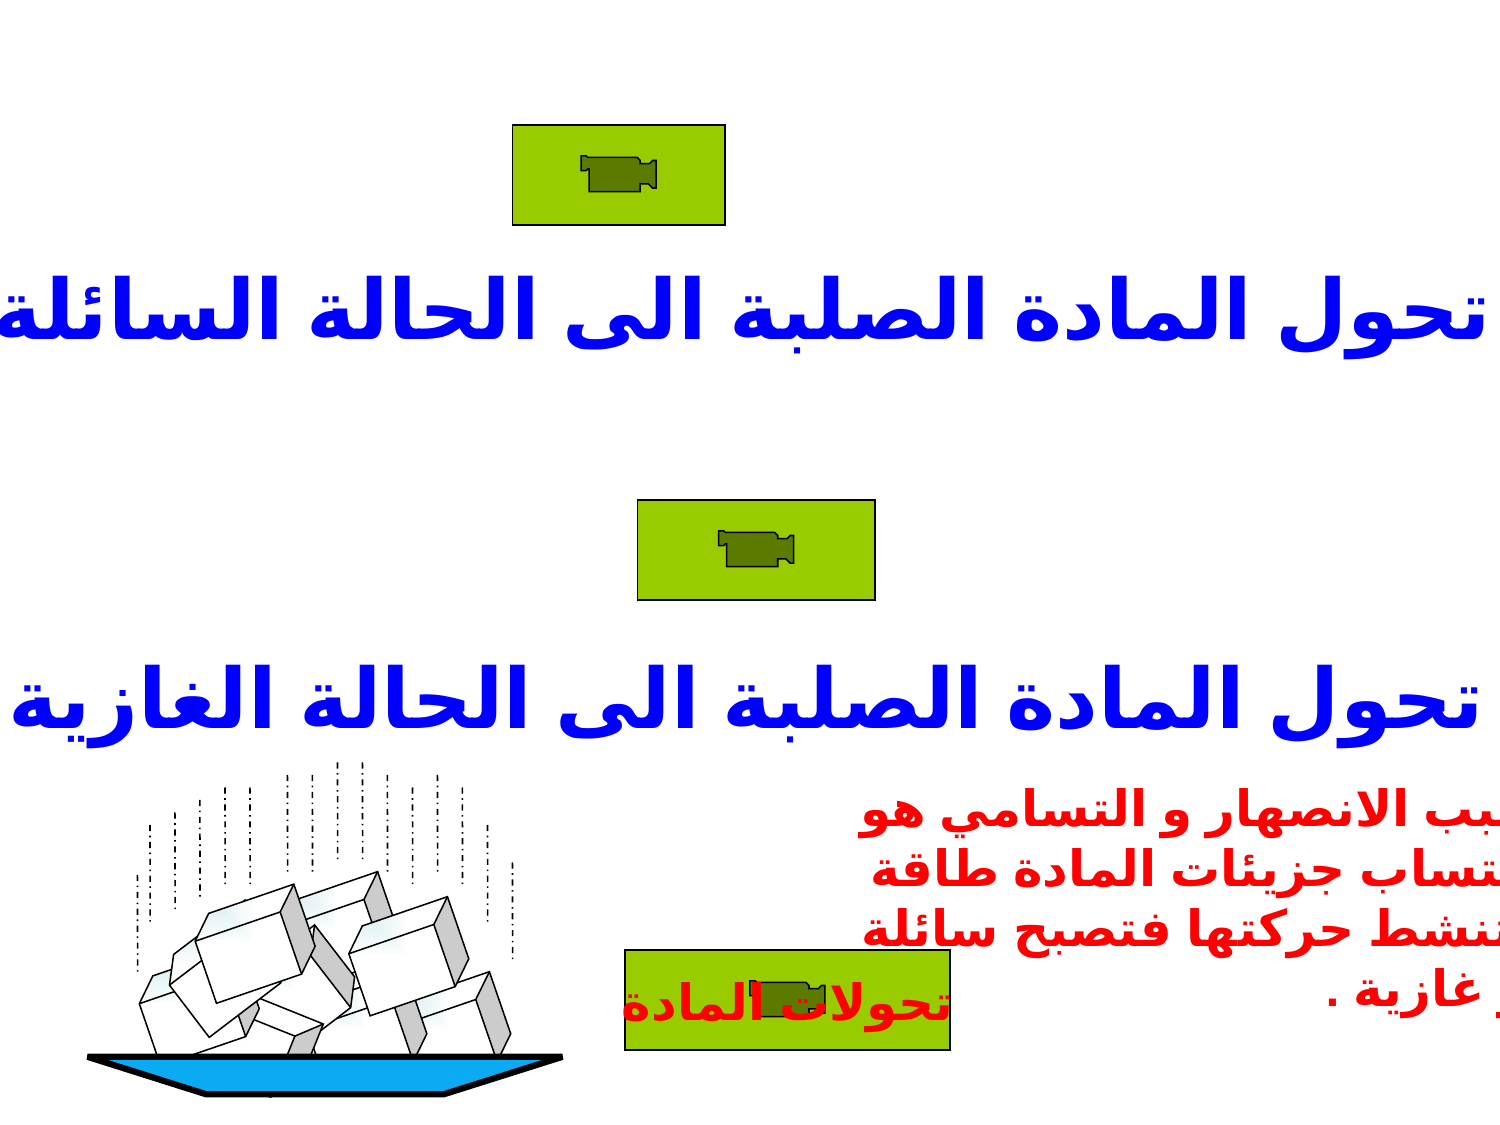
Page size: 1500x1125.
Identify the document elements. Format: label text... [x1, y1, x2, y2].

text_box تحولات المادة [624, 950, 950, 1051]
text_box [512, 125, 725, 225]
text_box هو تحول المادة الصلبة الى الحالة الغازية . [0, 637, 1500, 753]
text_box هو تحول المادة الصلبة الى الحالة السائلة . [0, 248, 1500, 364]
text_box [637, 500, 875, 601]
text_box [87, 887, 563, 1095]
text_box سبب الانصهار و التسامي هو اكتساب جزيئات المادة طاقة فتنشط حركتها فتصبح سائلة أو غازية . [841, 768, 1500, 1024]
